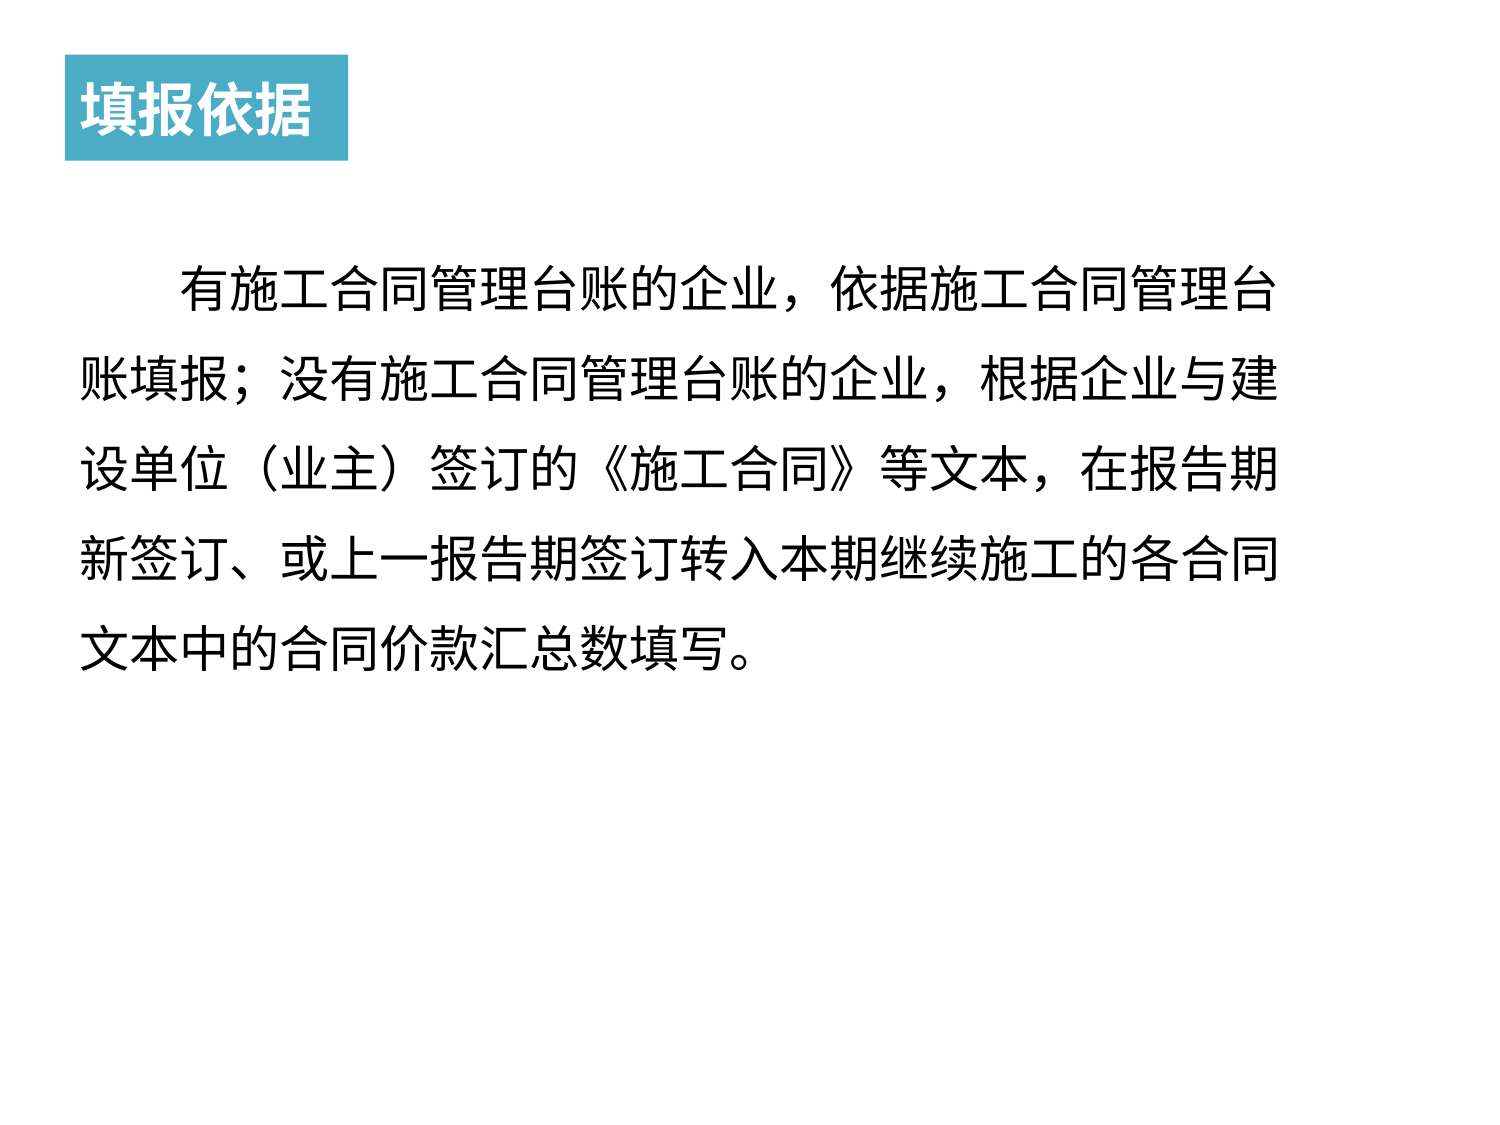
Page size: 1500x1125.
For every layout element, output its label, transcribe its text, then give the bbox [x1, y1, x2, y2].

text_box 填报依据 [63, 52, 350, 163]
text_box 有施工合同管理台账的企业，依据施工合同管理台账填报；没有施工合同管理台账的企业，根据企业与建设单位（业主）签订的《施工合同》等文本，在报告期新签订、或上一报告期签订转入本期继续施工的各合同文本中的合同价款汇总数填写。 [64, 219, 1341, 865]
